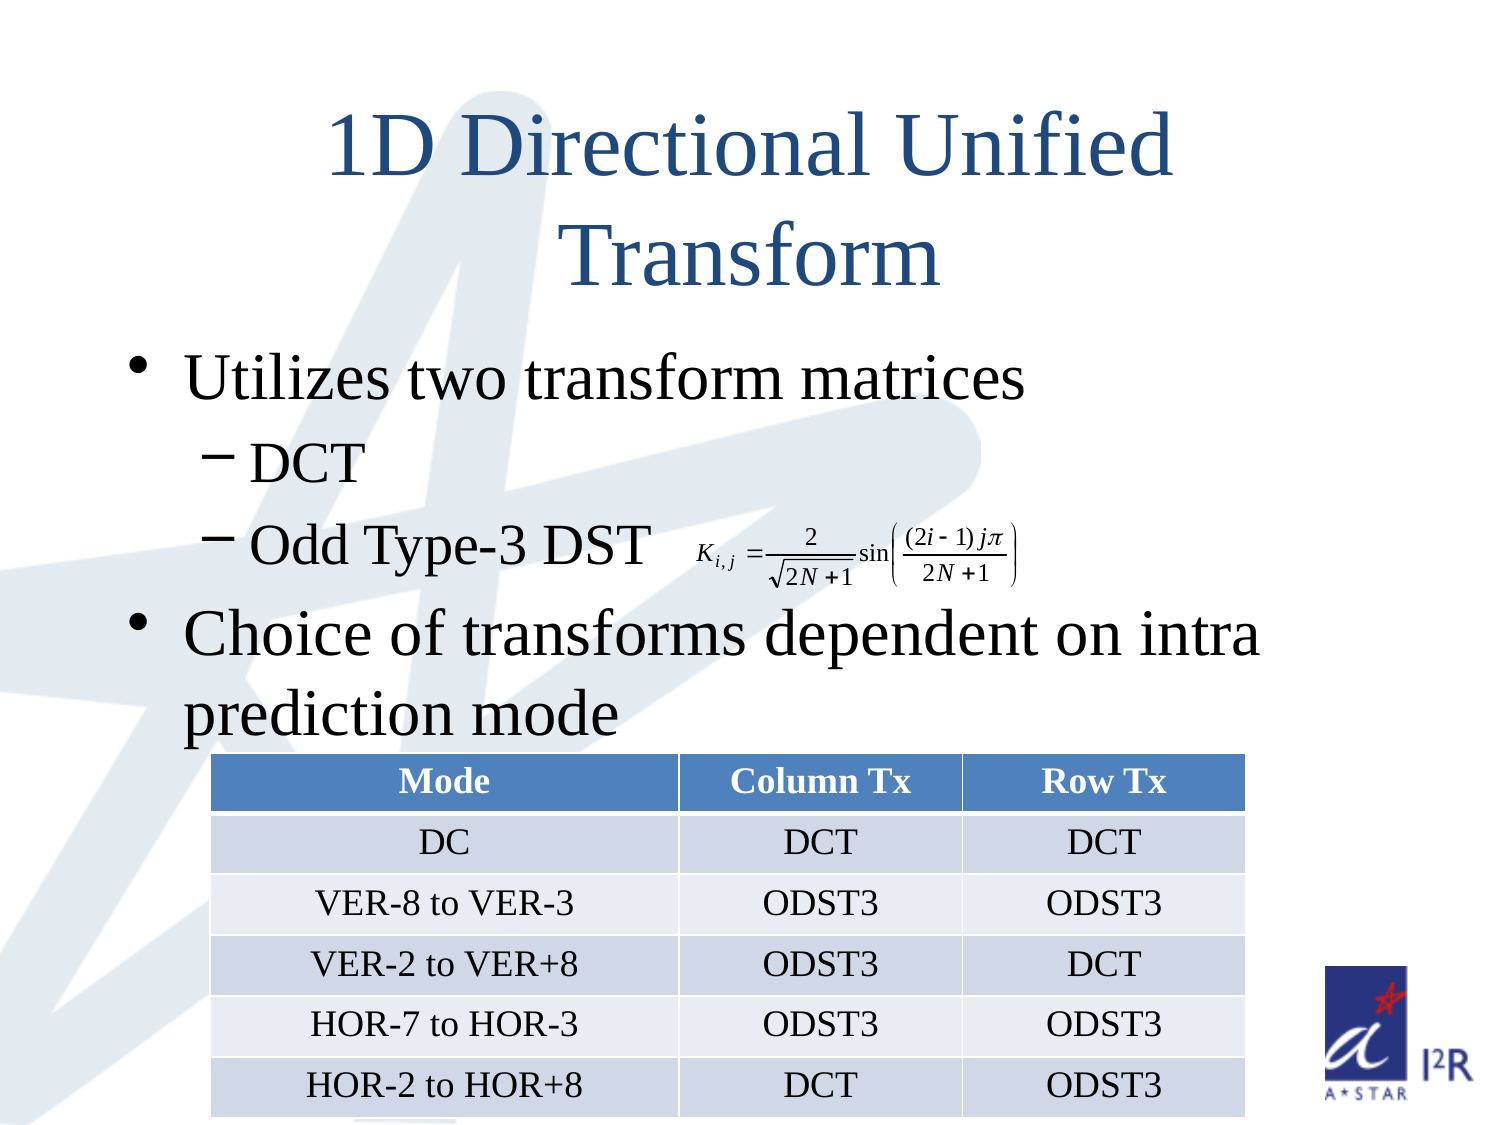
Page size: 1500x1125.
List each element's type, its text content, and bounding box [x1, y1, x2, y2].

table_cell VER-8 to VER-3 [211, 875, 678, 934]
list Utilizes two transform matrices DCT Odd Type-3 DST Choice of transforms dependent on intra prediction mode [112, 324, 1388, 1001]
title 1D Directional Unified Transform [112, 99, 1388, 288]
table_cell DCT [680, 1058, 962, 1117]
table_header Mode [211, 754, 678, 811]
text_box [690, 514, 1026, 596]
picture [1325, 966, 1500, 1125]
table_cell VER-2 to VER+8 [211, 936, 678, 995]
table_cell ODST3 [963, 1058, 1245, 1117]
table_cell DCT [680, 816, 962, 873]
table_cell ODST3 [963, 997, 1245, 1056]
table_cell DC [211, 816, 678, 873]
table_header Row Tx [963, 754, 1245, 811]
table_cell ODST3 [680, 936, 962, 995]
table_cell DCT [963, 816, 1245, 873]
table_cell ODST3 [680, 997, 962, 1056]
picture [0, 91, 981, 1125]
table_cell DCT [963, 936, 1245, 995]
table_cell ODST3 [680, 875, 962, 934]
table_cell HOR-2 to HOR+8 [211, 1058, 678, 1117]
table_header Column Tx [680, 754, 962, 811]
table_cell ODST3 [963, 875, 1245, 934]
table_cell HOR-7 to HOR-3 [211, 997, 678, 1056]
